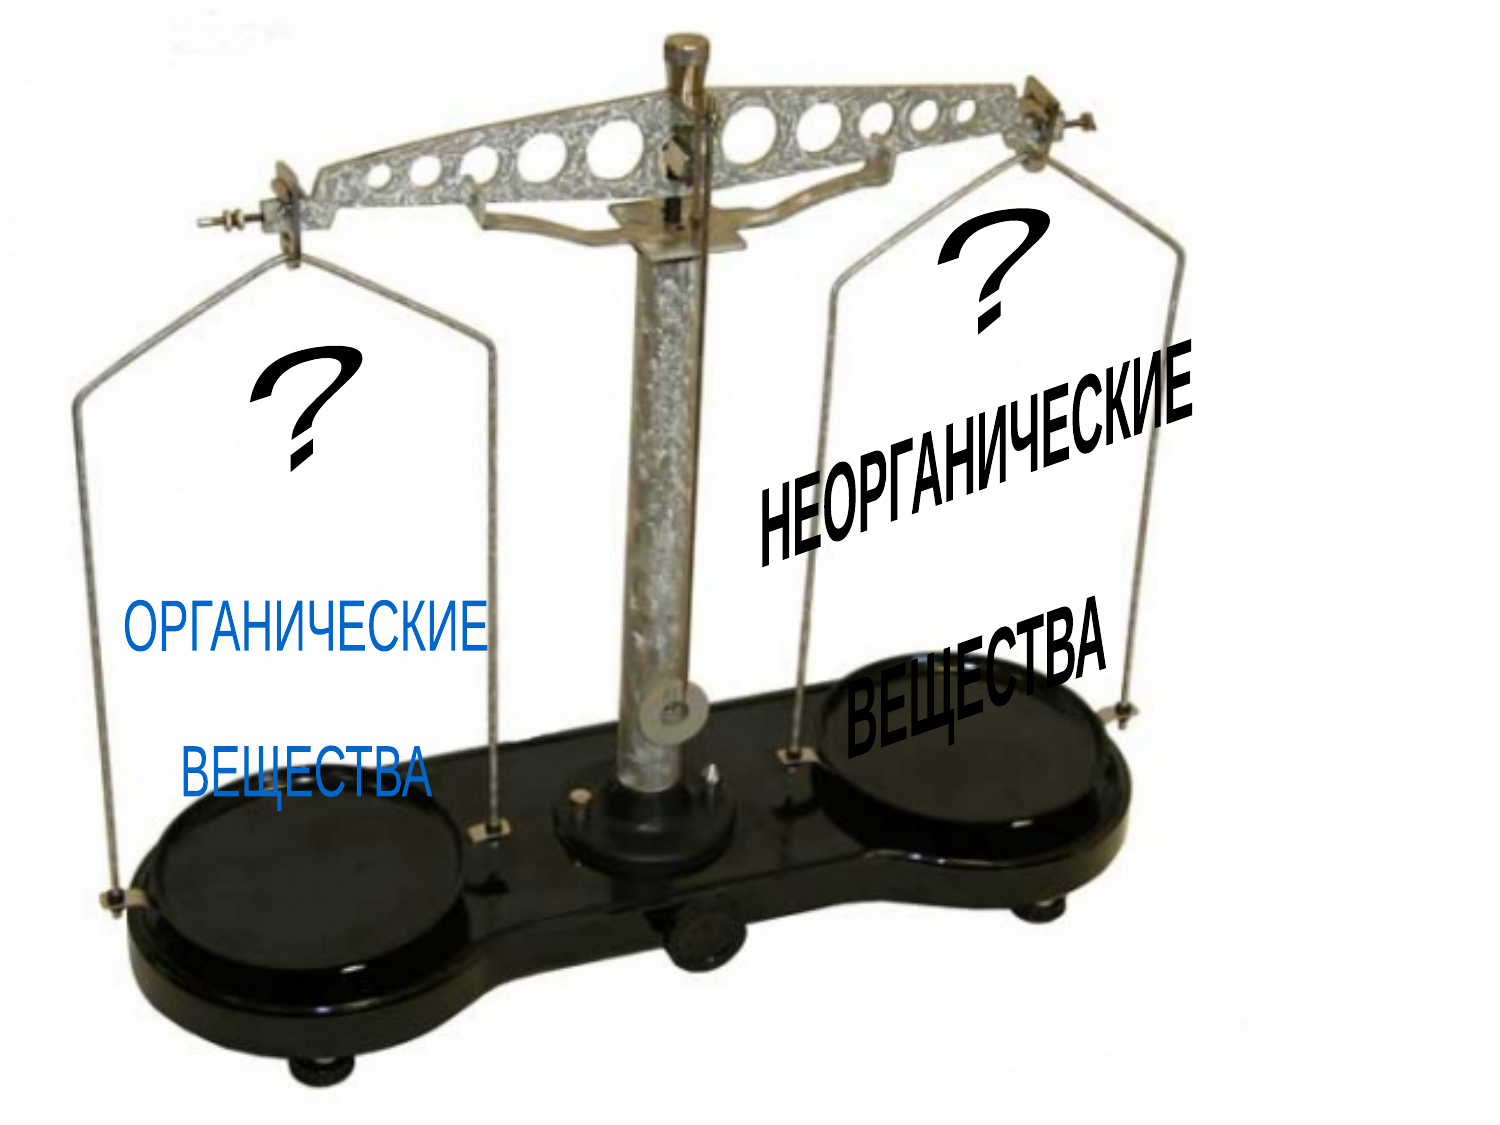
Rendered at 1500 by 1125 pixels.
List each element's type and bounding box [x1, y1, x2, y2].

text_box [0, 0, 1275, 1120]
